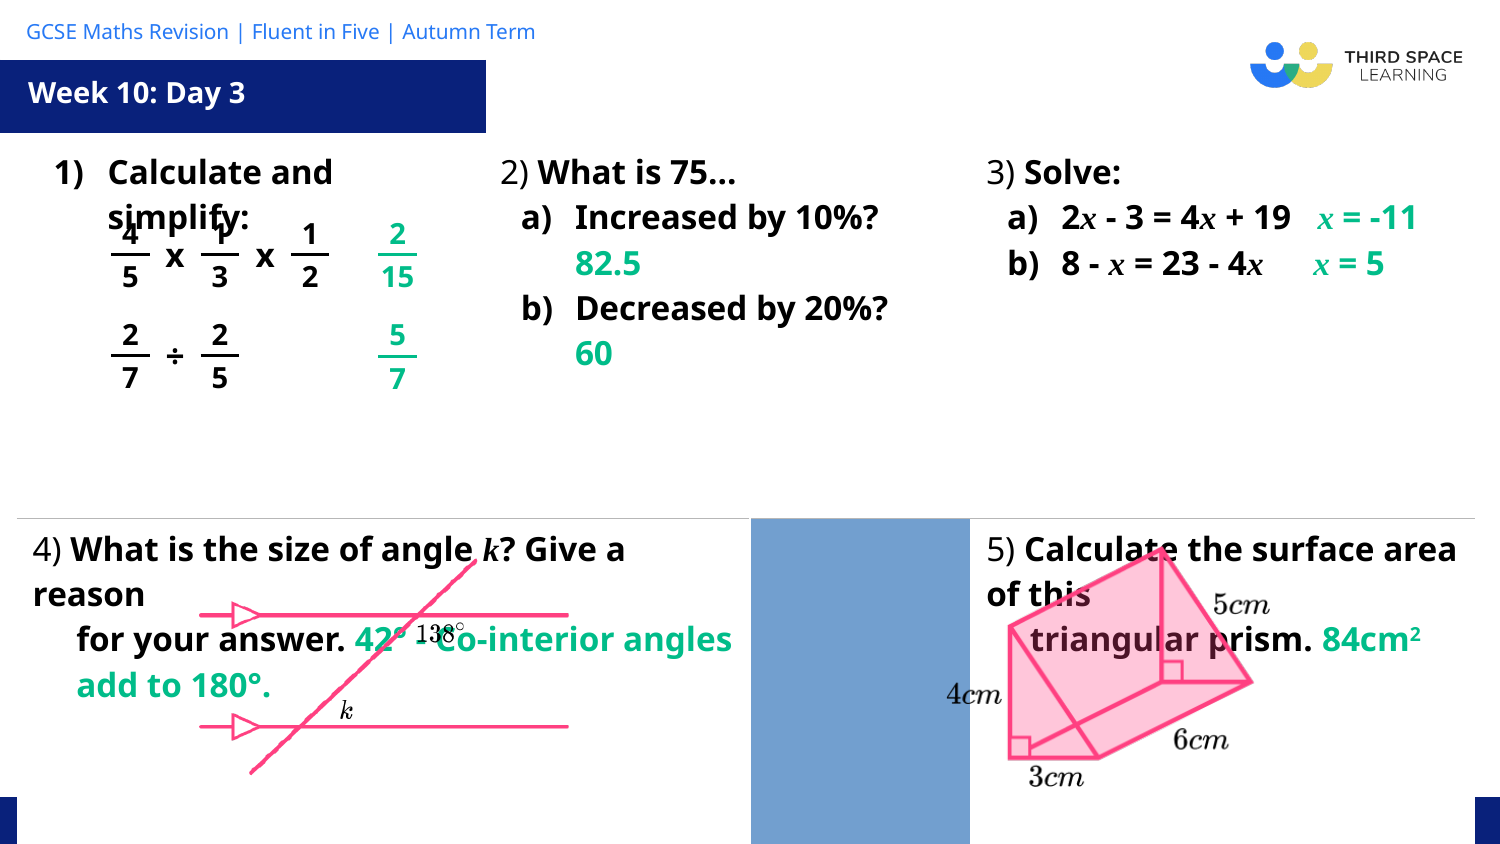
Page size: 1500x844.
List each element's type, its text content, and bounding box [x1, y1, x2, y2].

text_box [290, 215, 330, 295]
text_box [110, 316, 151, 396]
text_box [200, 316, 240, 396]
text_box x [153, 219, 195, 290]
table_cell 5) Calculate the surface area of this triangular prism. 84cm2 [972, 519, 1474, 844]
table_header Calculate and simplify: [19, 142, 484, 518]
picture [1250, 33, 1465, 99]
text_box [378, 215, 418, 295]
text_box ÷ [153, 320, 195, 391]
picture [946, 545, 1271, 788]
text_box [200, 215, 240, 295]
picture [198, 512, 569, 821]
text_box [378, 316, 418, 396]
table_header 2) What is 75... Increased by 10%? 82.5 Decreased by 20%? 60 [486, 142, 970, 518]
table_header 3) Solve: 2x - 3 = 4x + 19 x = -11 8 - x = 23 - 4x x = 5 [972, 142, 1474, 518]
text_box Week 10: Day 3 [13, 59, 383, 160]
text_box x [244, 219, 285, 290]
table_cell 4) What is the size of angle k? Give a reason for your answer. 42° - Co-interior angles add to 180°. [19, 519, 749, 844]
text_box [110, 215, 151, 295]
